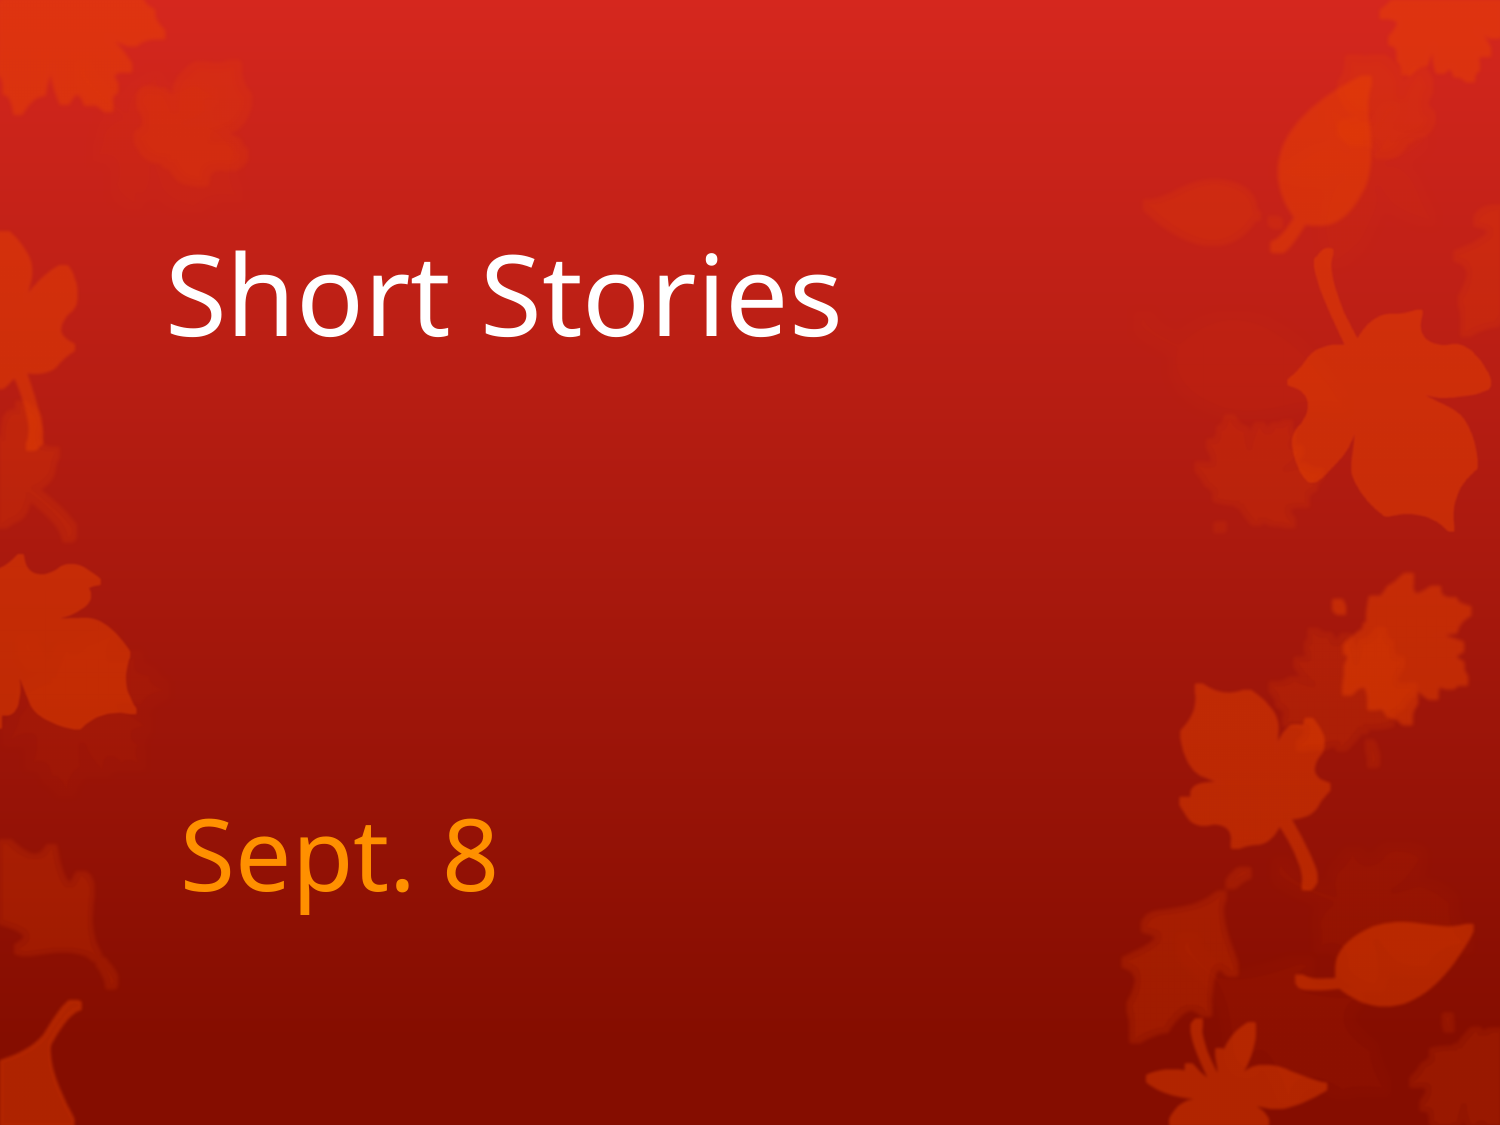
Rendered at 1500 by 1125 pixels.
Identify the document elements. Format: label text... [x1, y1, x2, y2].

title Short Stories [150, 125, 1318, 367]
subtitle Sept. 8 [165, 783, 1334, 925]
